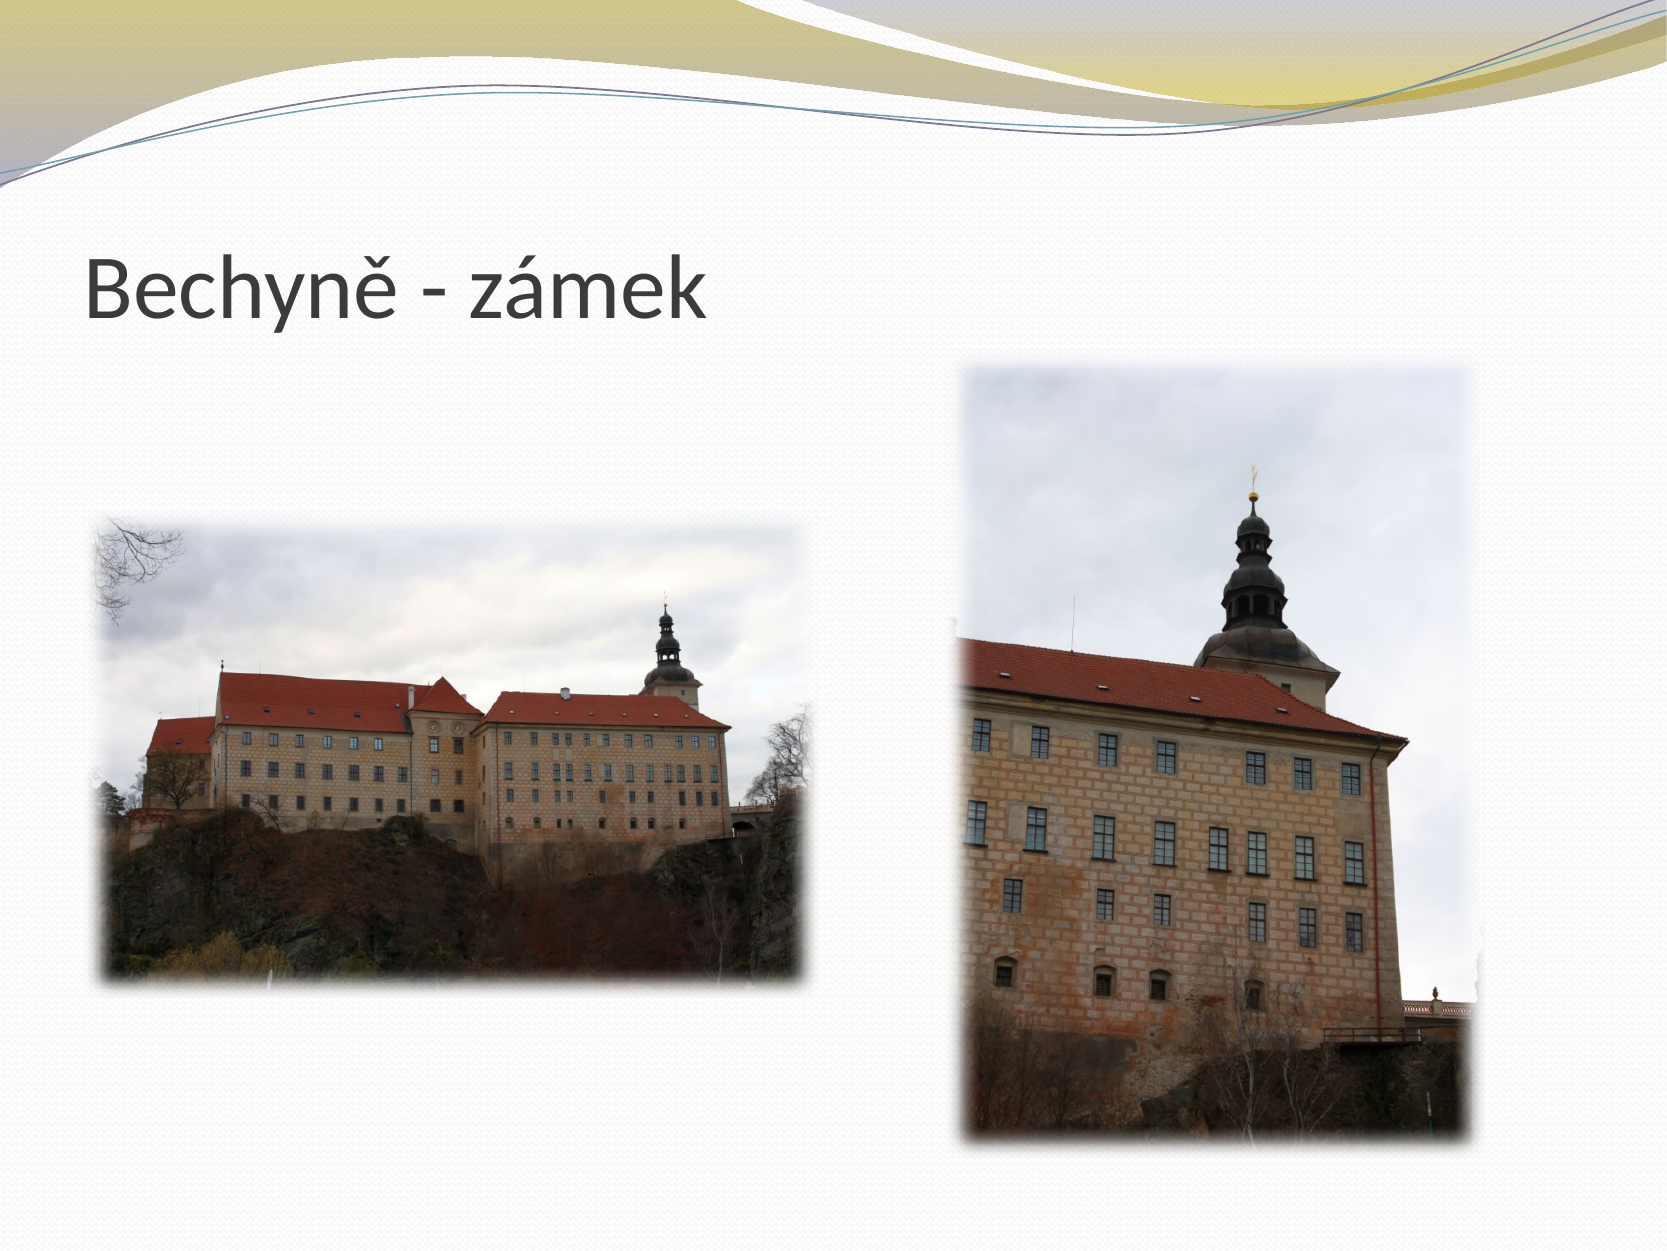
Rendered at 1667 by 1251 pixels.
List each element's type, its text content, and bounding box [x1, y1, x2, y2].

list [945, 349, 1486, 1159]
title Bechyně - zámek [83, 128, 1584, 337]
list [83, 508, 820, 1001]
